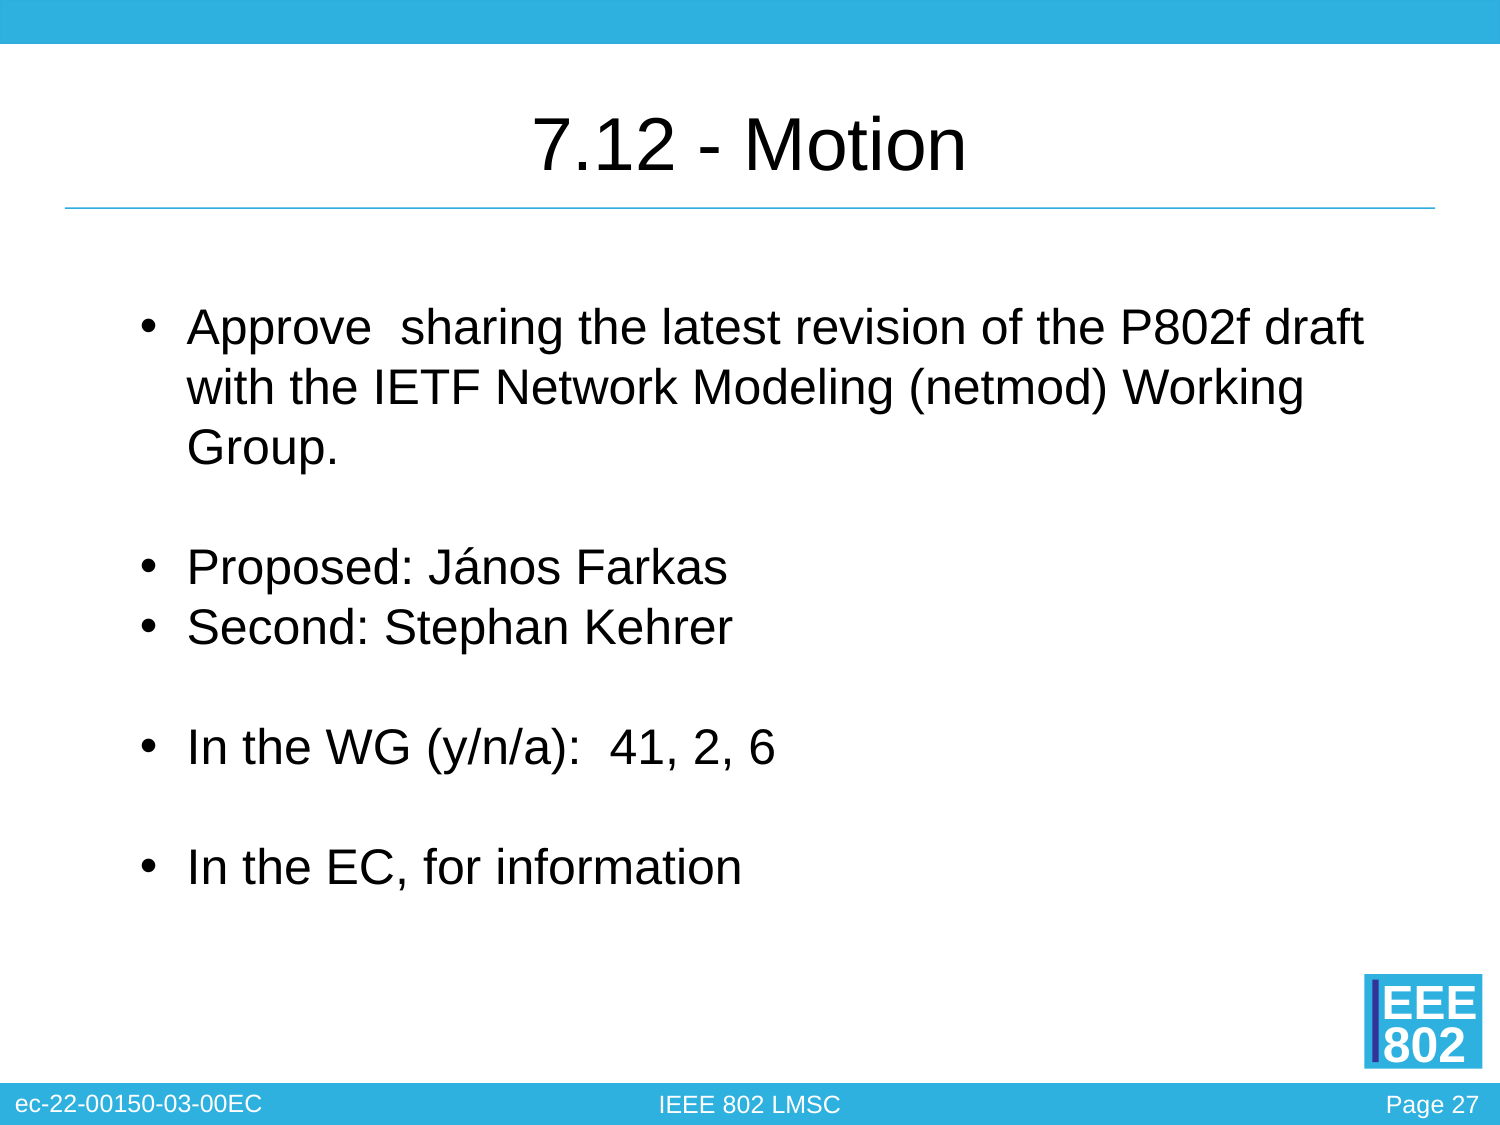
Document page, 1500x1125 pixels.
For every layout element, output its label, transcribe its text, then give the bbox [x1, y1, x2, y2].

title 7.12 - Motion [75, 75, 1425, 205]
text_box Approve sharing the latest revision of the P802f draft with the IETF Network Modeling (netmod) Working Group. Proposed: János Farkas Second: Stephan Kehrer In the WG (y/n/a): 41, 2, 6 In the EC, for information [125, 287, 1425, 903]
